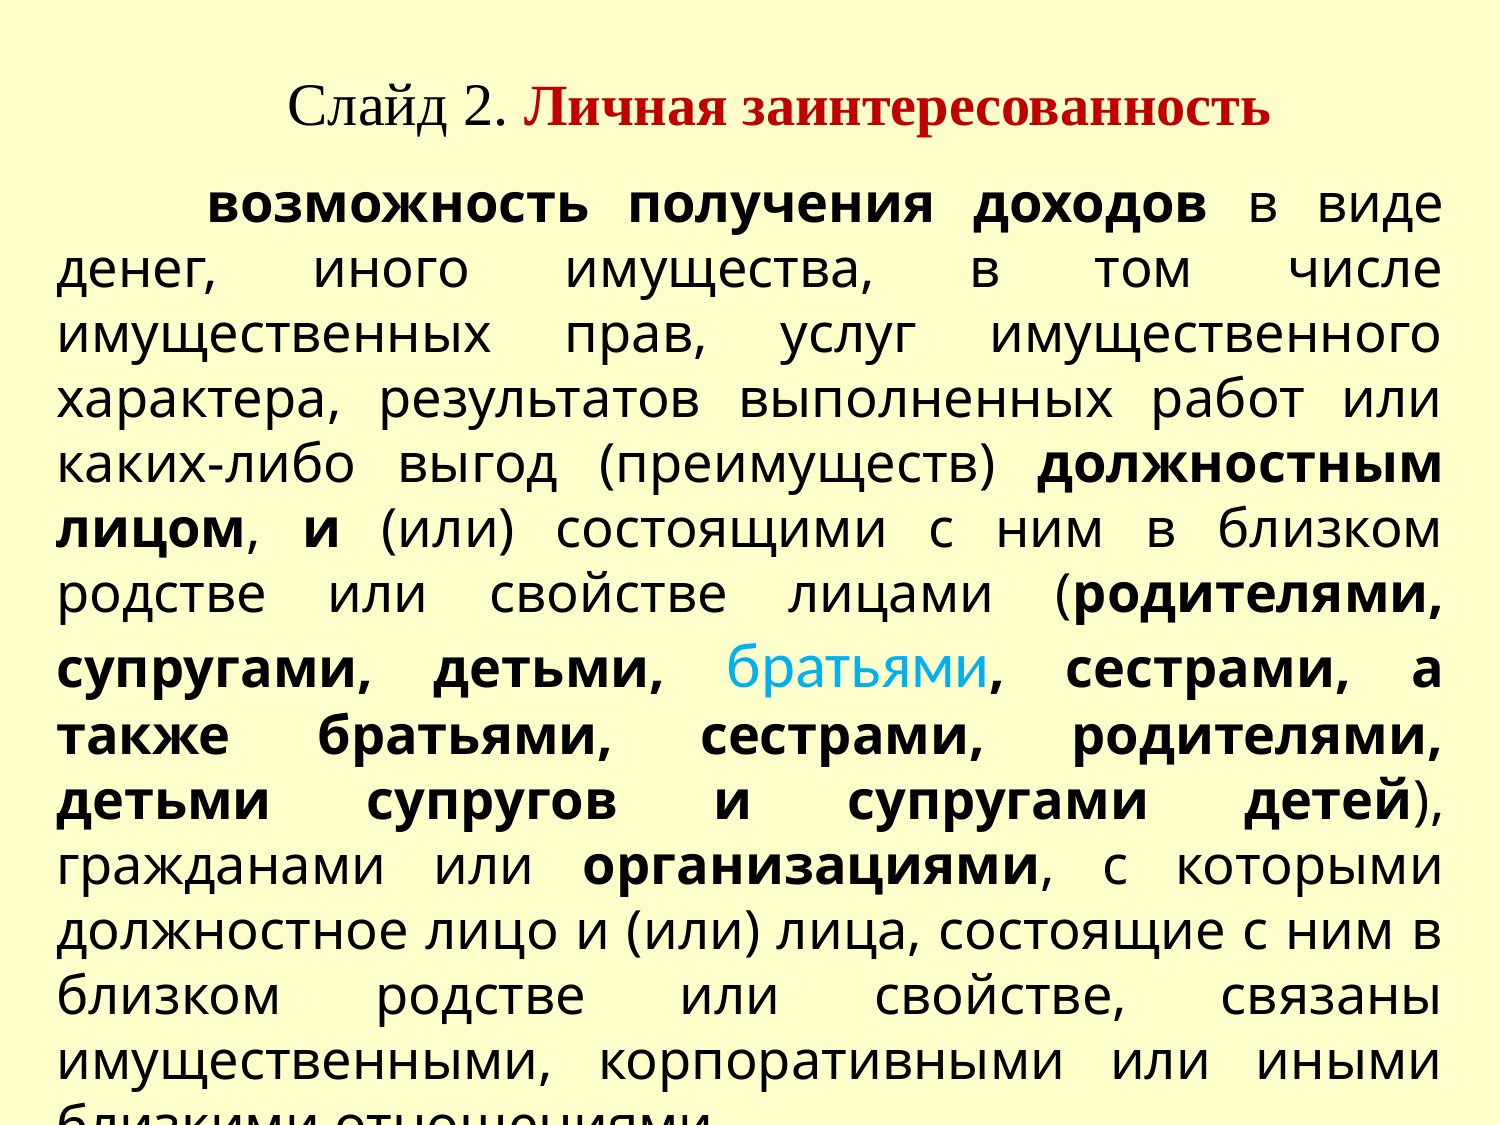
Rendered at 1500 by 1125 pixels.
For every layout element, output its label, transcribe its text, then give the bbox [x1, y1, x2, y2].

text_box возможность получения доходов в виде денег, иного имущества, в том числе имущественных прав, услуг имущественного характера, результатов выполненных работ или каких-либо выгод (преимуществ) должностным лицом, и (или) состоящими с ним в близком родстве или свойстве лицами (родителями, супругами, детьми, братьями, сестрами, а также братьями, сестрами, родителями, детьми супругов и супругами детей), гражданами или организациями, с которыми должностное лицо и (или) лица, состоящие с ним в близком родстве или свойстве, связаны имущественными, корпоративными или иными близкими отношениями. [41, 160, 1460, 1125]
text_box Слайд 2. Личная заинтересованность [194, 30, 1365, 171]
